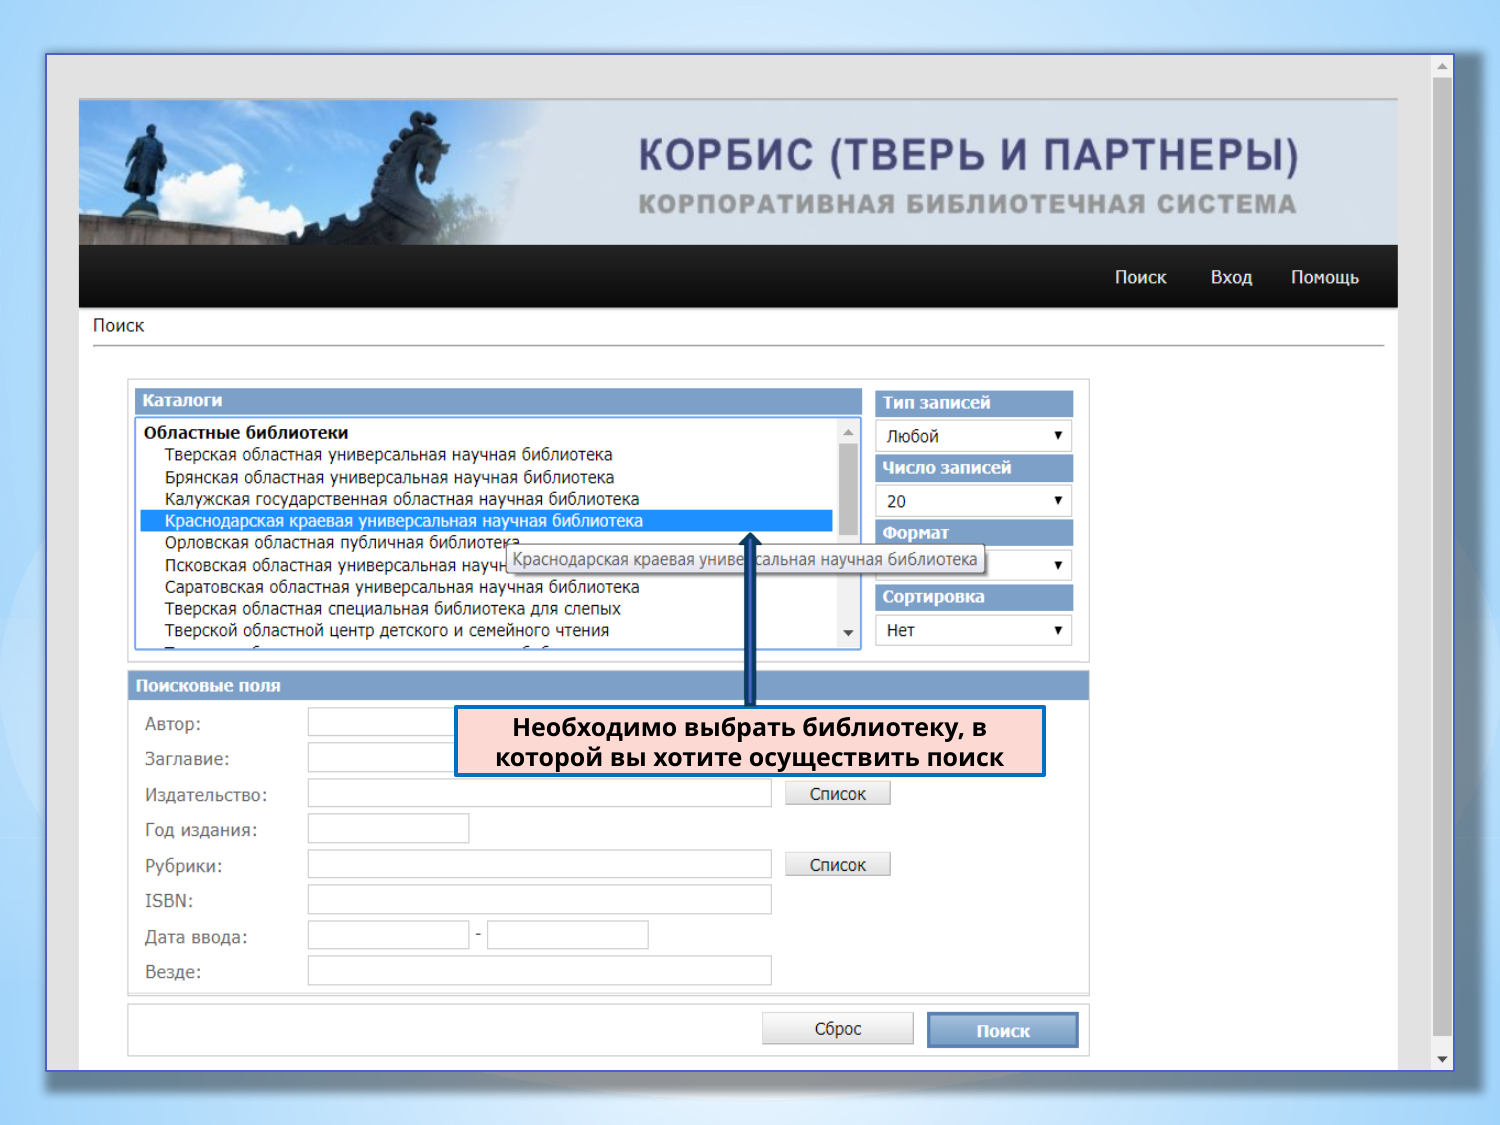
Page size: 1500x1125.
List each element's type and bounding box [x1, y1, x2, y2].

list [46, 53, 1454, 1071]
text_box [455, 531, 1045, 776]
